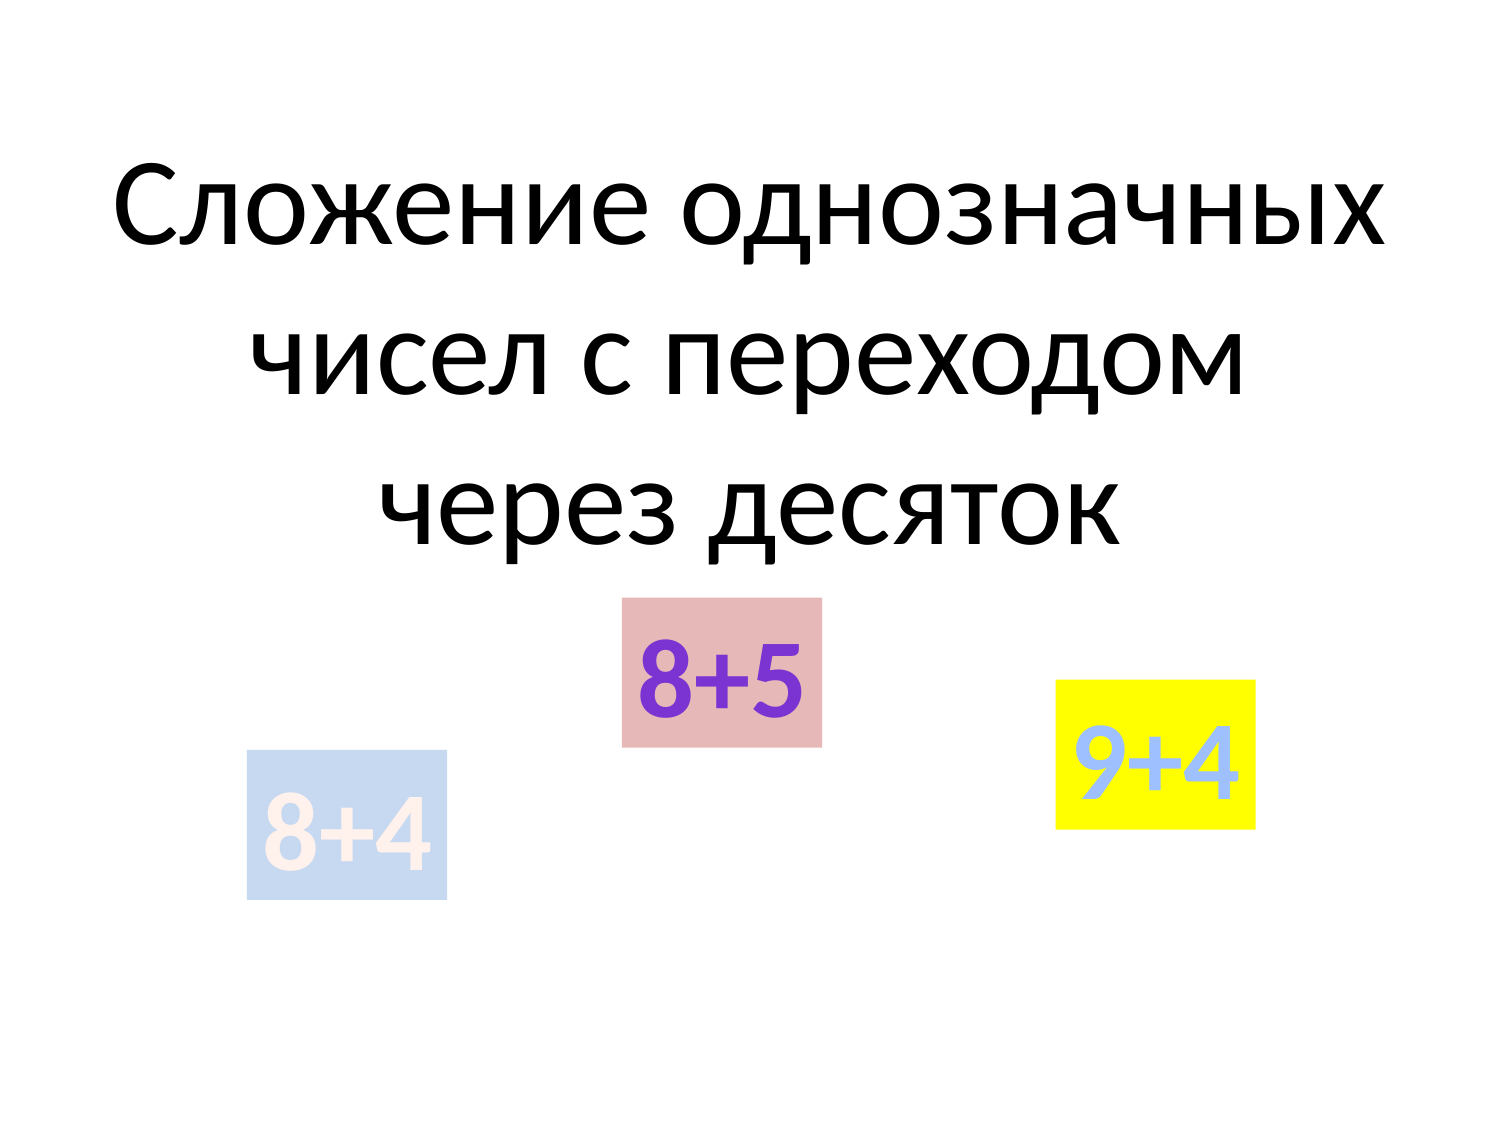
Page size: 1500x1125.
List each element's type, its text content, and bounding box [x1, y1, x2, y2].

text_box 8+4 [246, 749, 448, 900]
title Сложение однозначных чисел с переходом через десяток [75, 45, 1425, 645]
text_box 9+4 [1055, 679, 1256, 830]
text_box 8+5 [621, 597, 823, 748]
